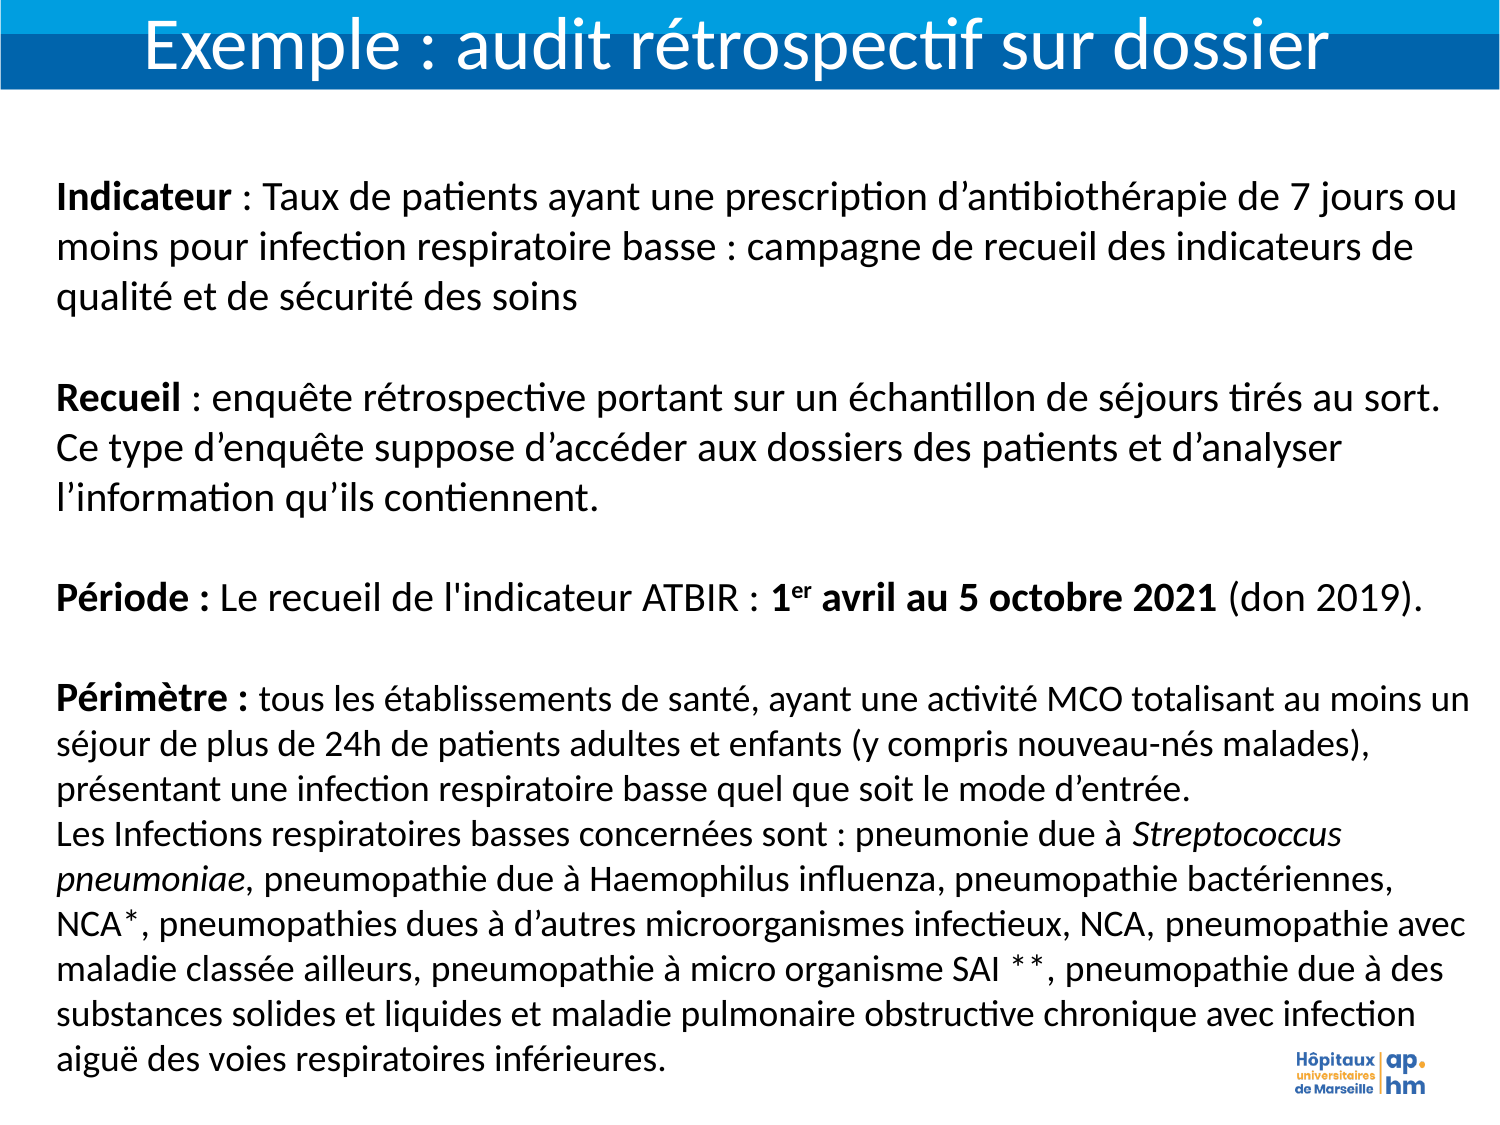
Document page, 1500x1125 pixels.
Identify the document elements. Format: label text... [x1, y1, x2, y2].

picture [1295, 1087, 1425, 1094]
text_box Indicateur : Taux de patients ayant une prescription d’antibiothérapie de 7 jours ou moins pour infection respiratoire basse : campagne de recueil des indicateurs de qualité et de sécurité des soins Recueil : enquête rétrospective portant sur un échantillon de séjours tirés au sort. Ce type d’enquête suppose d’accéder aux dossiers des patients et d’analyser l’information qu’ils contiennent. Période : Le recueil de l'indicateur ATBIR : 1er avril au 5 octobre 2021 (don 2019). Périmètre : tous les établissements de santé, ayant une activité MCO totalisant au moins un séjour de plus de 24h de patients adultes et enfants (y compris nouveau-nés malades), présentant une infection respiratoire basse quel que soit le mode d’entrée. Les Infections respiratoires basses concernées sont : pneumonie due à Streptococcus pneumoniae, pneumopathie due à Haemophilus influenza, pneumopathie bactériennes, NCA*, pneumopathies dues à d’autres microorganismes infectieux, NCA, pneumopathie avec maladie classée ailleurs, pneumopathie à micro organisme SAI **, pneumopathie due à des substances solides et liquides et maladie pulmonaire obstructive chronique avec infection aiguë des voies respiratoires inférieures. [41, 101, 1493, 1087]
title Exemple : audit rétrospectif sur dossier [100, 0, 1376, 79]
picture [0, 35, 1500, 101]
